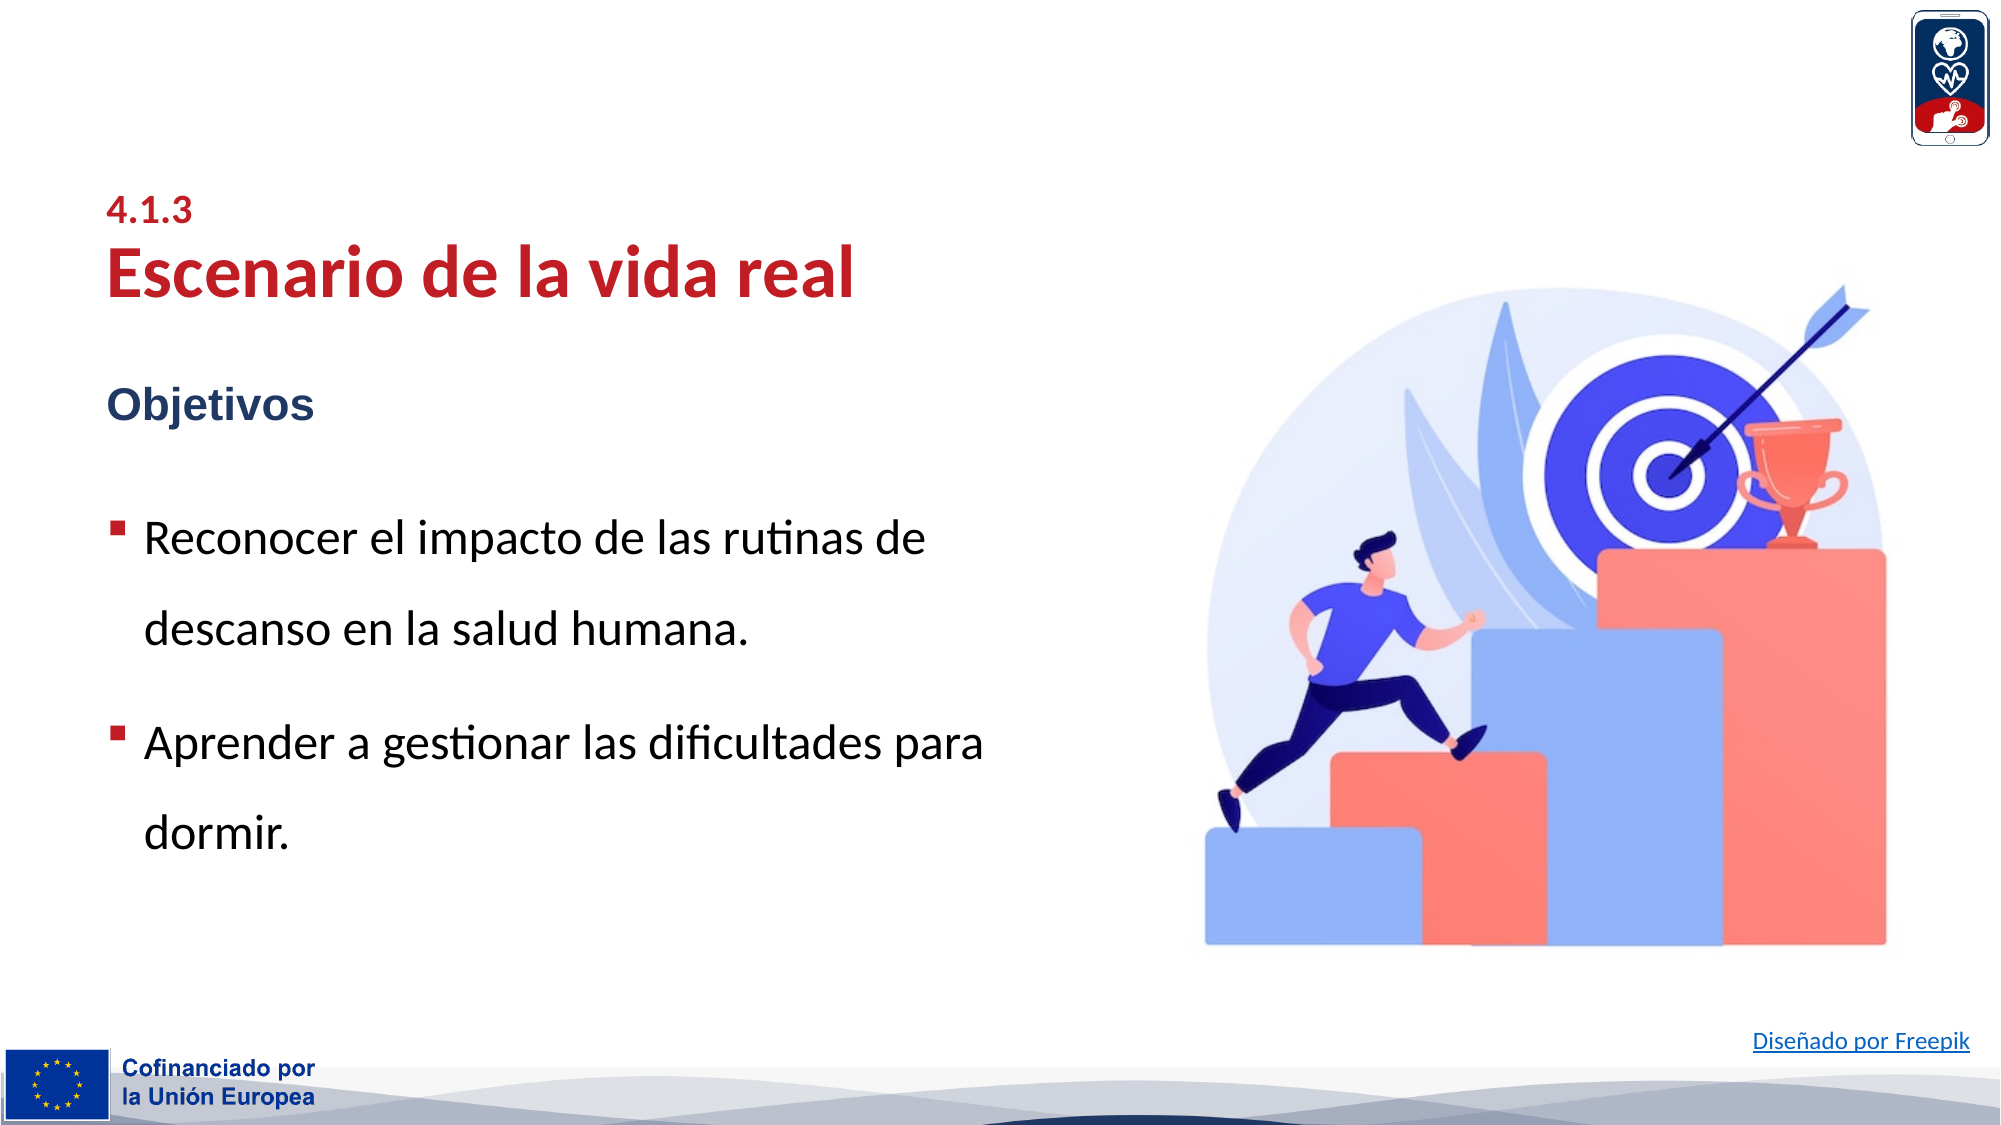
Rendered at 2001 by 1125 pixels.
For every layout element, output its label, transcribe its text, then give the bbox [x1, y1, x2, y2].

picture [1911, 10, 1990, 146]
picture [0, 1044, 2001, 1125]
text_box Diseñado por Freepik [984, 1016, 1985, 1062]
list Reconocer el impacto de las rutinas de descanso en la salud humana. Aprender a gestionar las dificultades para dormir. [91, 467, 1093, 1037]
title 4.1.3 Escenario de la vida real [91, 177, 1093, 324]
picture [1093, 177, 1999, 1054]
list Objetivos [91, 354, 938, 437]
